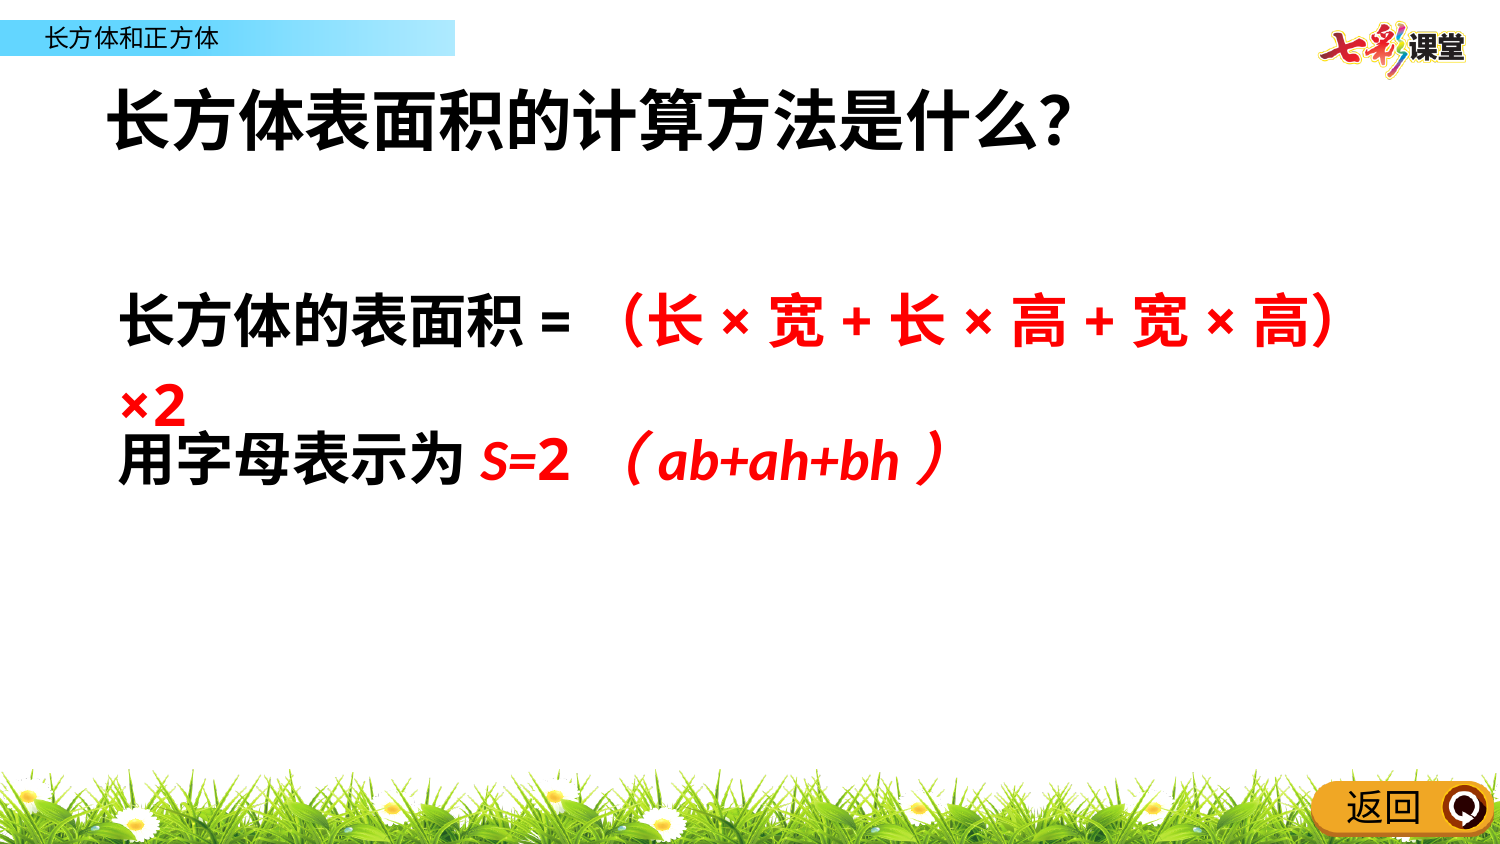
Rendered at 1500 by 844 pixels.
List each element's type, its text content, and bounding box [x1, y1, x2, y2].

picture [1316, 20, 1468, 80]
text_box 用字母表示为S=2（ab+ah+bh） [105, 402, 1390, 499]
picture [0, 769, 1500, 844]
text_box 长方体的表面积=（长×宽+长×高+宽×高）×2 [105, 264, 1390, 402]
text_box 长方体表面积的计算方法是什么？ [93, 57, 1363, 165]
